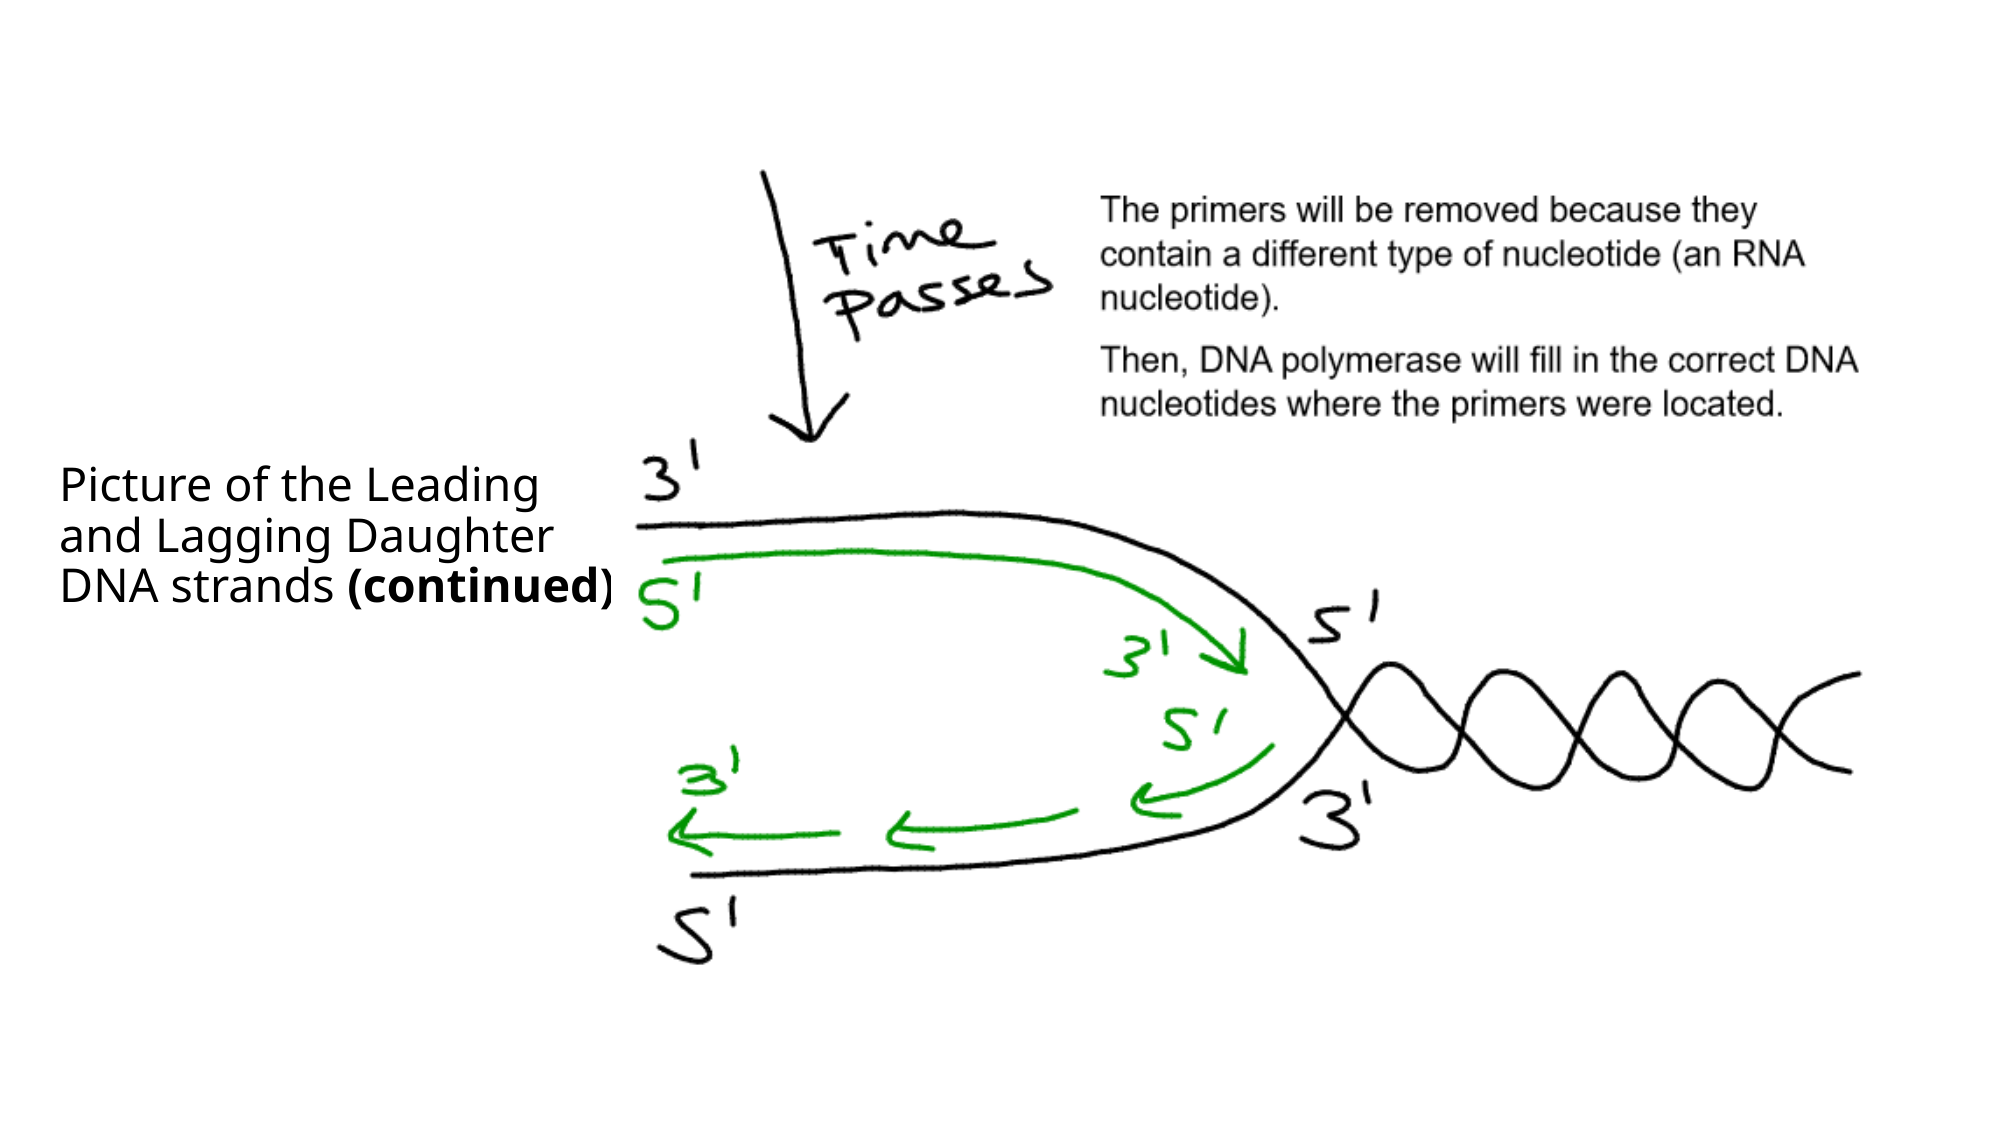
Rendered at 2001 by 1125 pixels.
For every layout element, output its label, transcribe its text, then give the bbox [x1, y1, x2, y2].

title Picture of the Leading and Lagging Daughter DNA strands (continued) [44, 428, 611, 646]
picture [611, 154, 1894, 986]
